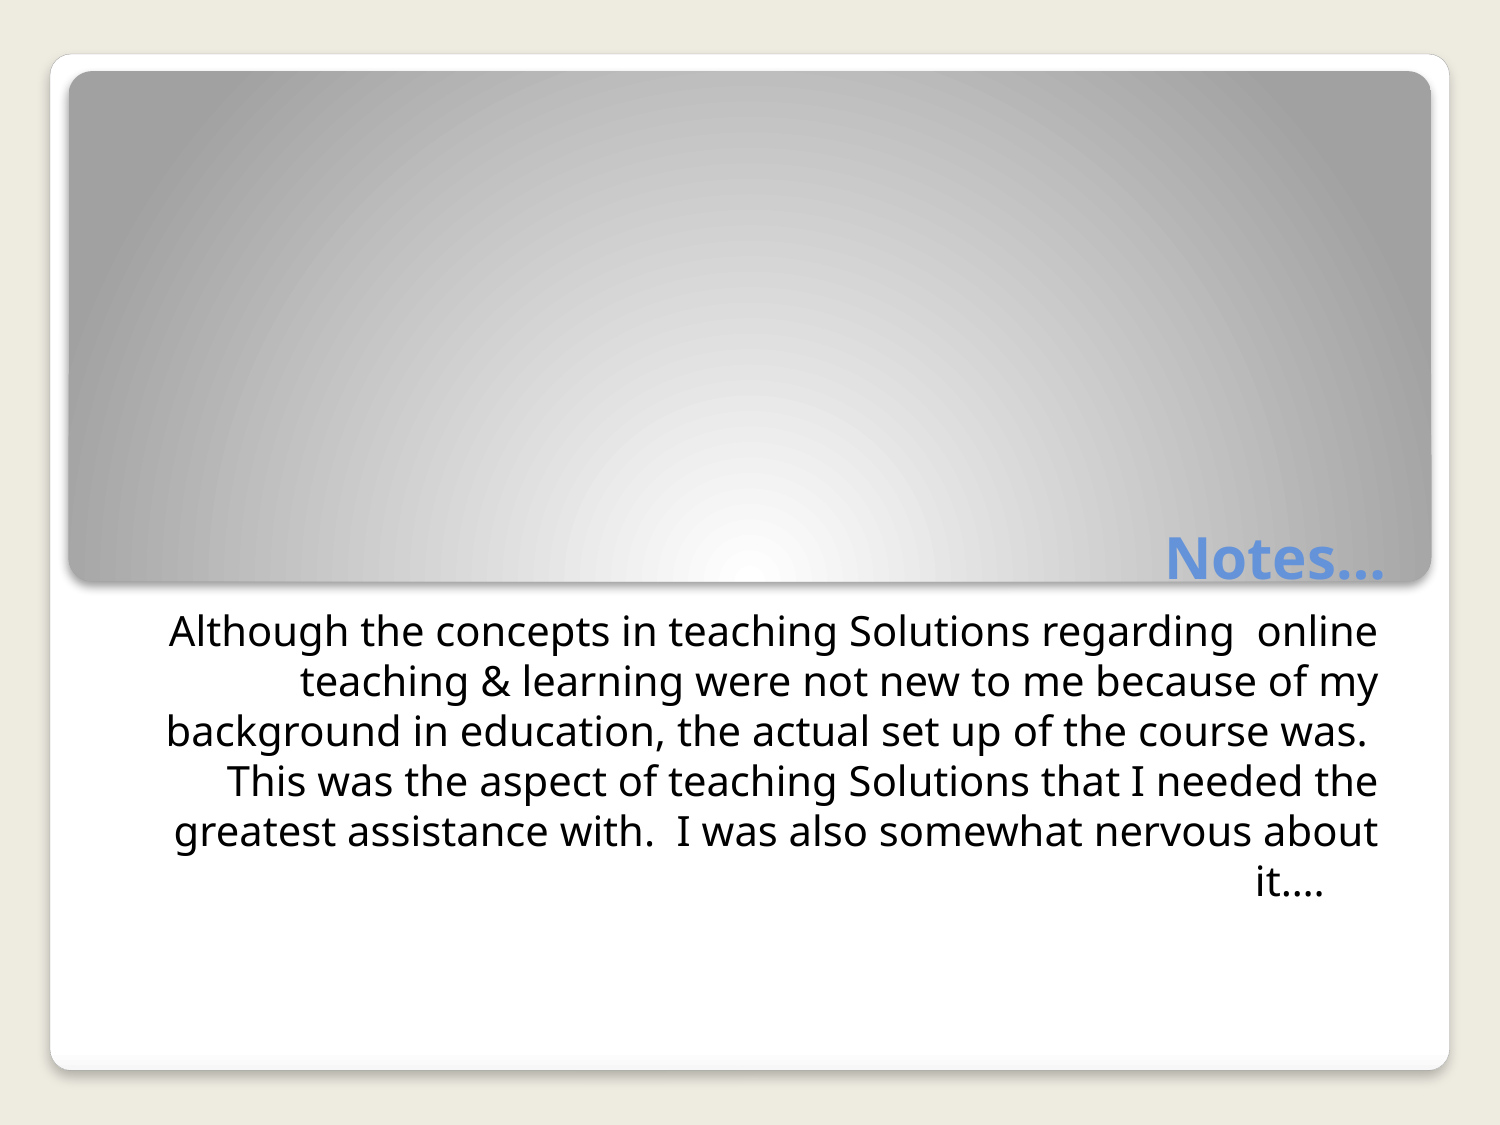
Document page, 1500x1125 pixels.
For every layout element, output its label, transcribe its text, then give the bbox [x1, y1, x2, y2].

title Notes… [118, 298, 1394, 599]
subtitle Although the concepts in teaching Solutions regarding online teaching & learning were not new to me because of my background in education, the actual set up of the course was. This was the aspect of teaching Solutions that I needed the greatest assistance with. I was also somewhat nervous about it…. [118, 604, 1394, 975]
